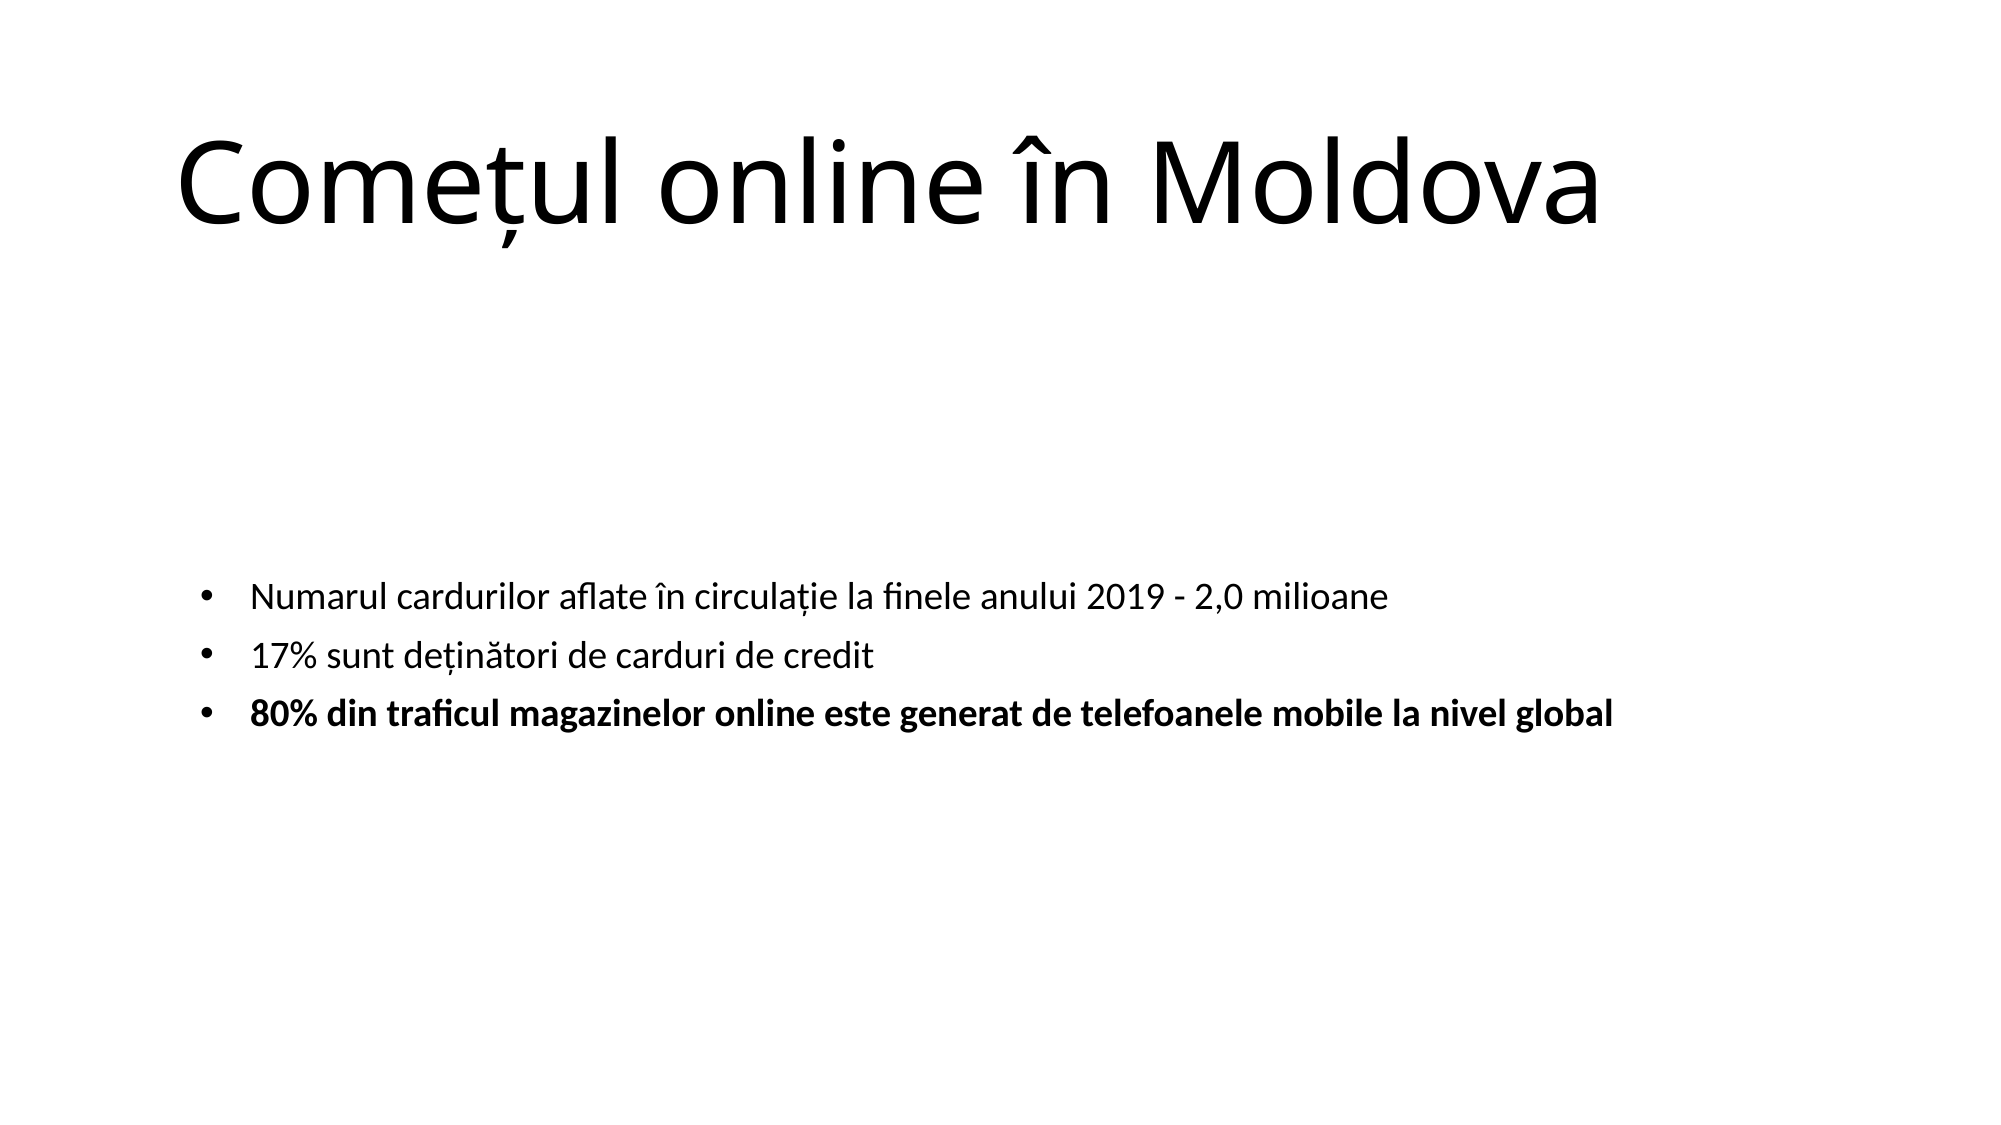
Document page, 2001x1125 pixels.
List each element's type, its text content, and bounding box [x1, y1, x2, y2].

list Numarul cardurilor aflate în circulație la finele anului 2019 - 2,0 milioane 17% sunt deținători de carduri de credit 80% din traficul magazinelor online este generat de telefoanele mobile la nivel global [130, 426, 1795, 990]
title Comețul online în Moldova [132, 63, 1648, 259]
